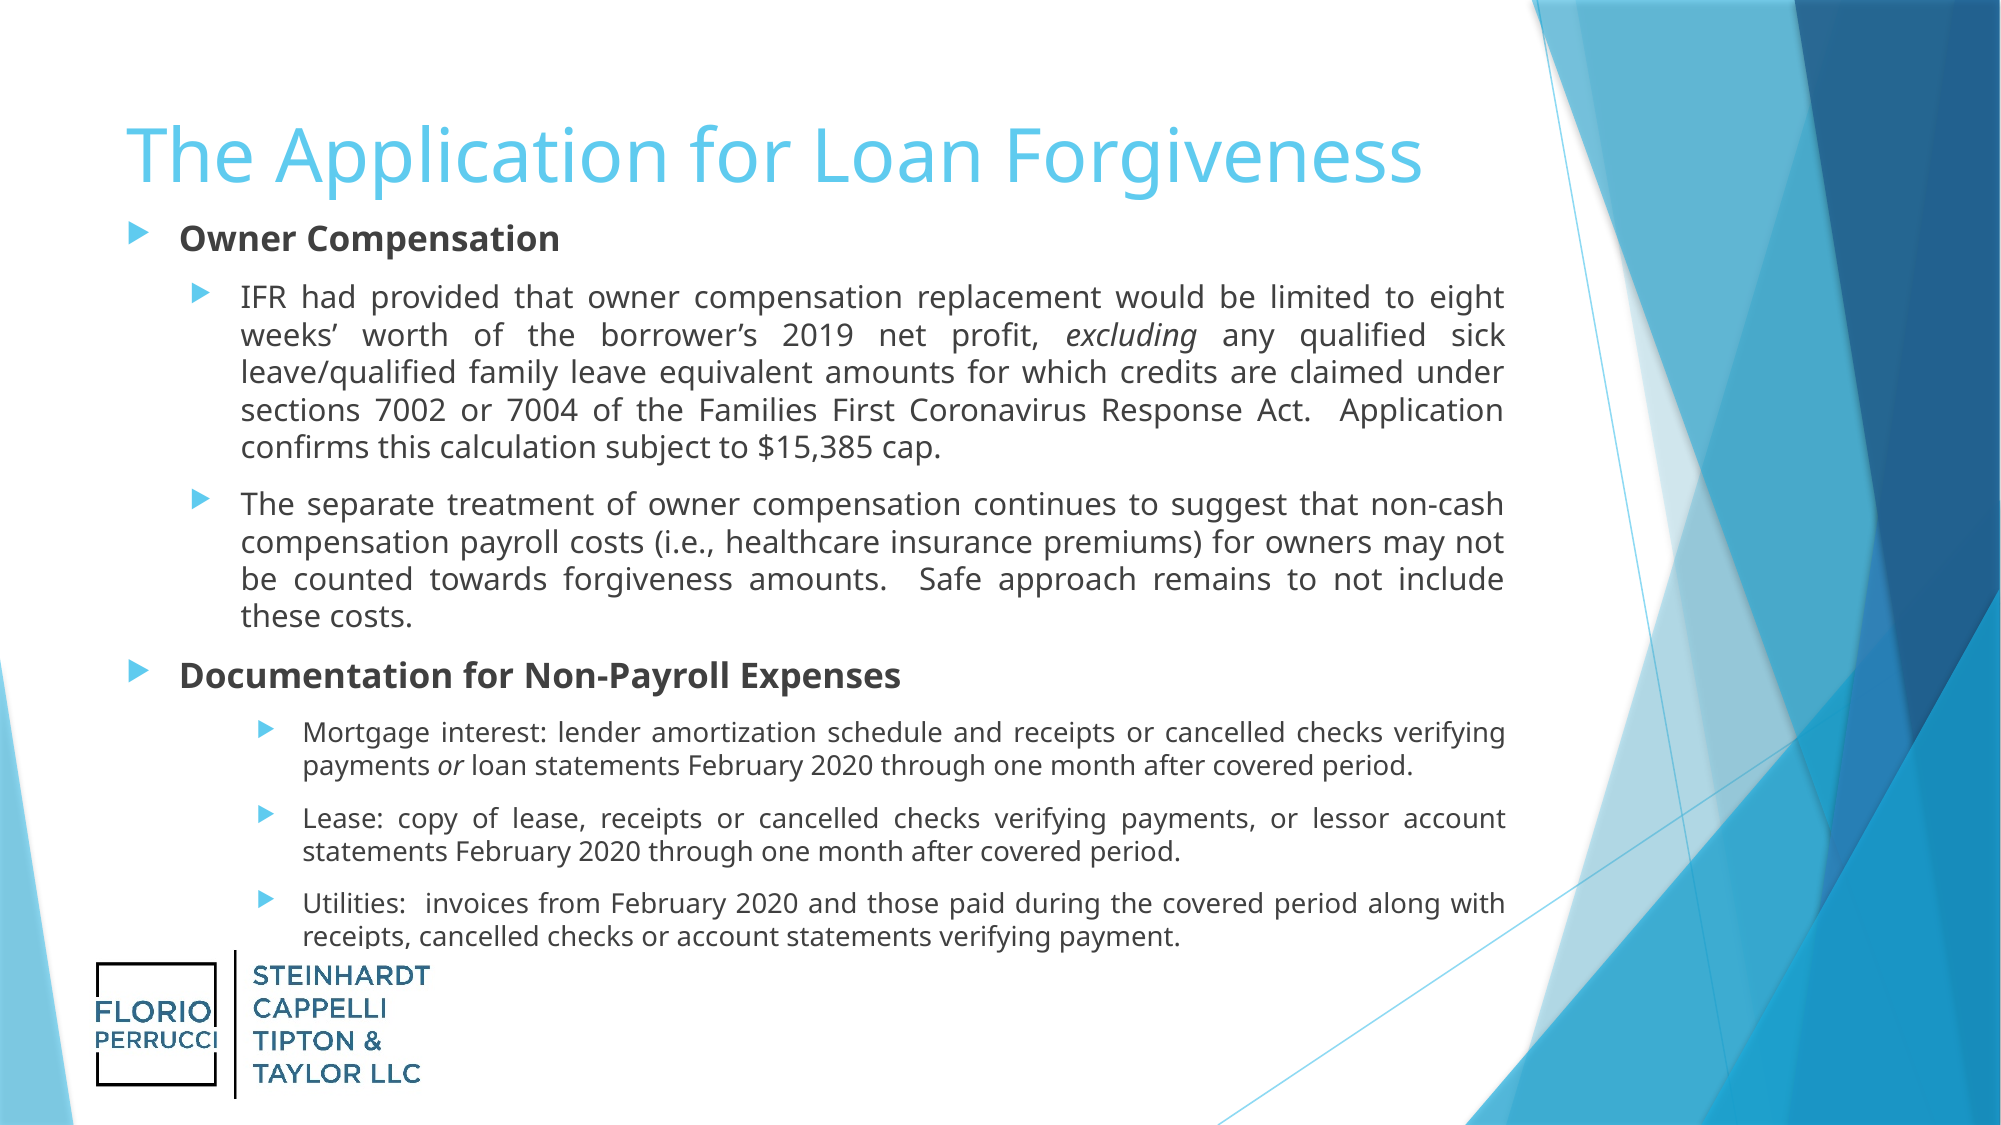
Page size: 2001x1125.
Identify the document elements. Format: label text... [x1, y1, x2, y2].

picture [88, 948, 507, 1102]
title The Application for Loan Forgiveness [111, 99, 1522, 208]
list Owner Compensation IFR had provided that owner compensation replacement would be limited to eight weeks’ worth of the borrower’s 2019 net profit, excluding any qualified sick leave/qualified family leave equivalent amounts for which credits are claimed under sections 7002 or 7004 of the Families First Coronavirus Response Act. Application confirms this calculation subject to $15,385 cap. The separate treatment of owner compensation continues to suggest that non-cash compensation payroll costs (i.e., healthcare insurance premiums) for owners may not be counted towards forgiveness amounts. Safe approach remains to not include these costs. Documentation for Non-Payroll Expenses Mortgage interest: lender amortization schedule and receipts or cancelled checks verifying payments or loan statements February 2020 through one month after covered period. Lease: copy of lease, receipts or cancelled checks verifying payments, or lessor account statements February 2020 through one month after covered period. Utilities: invoices from February 2020 and those paid during the covered period along with receipts, cancelled checks or account statements verifying payment. [111, 208, 1522, 964]
